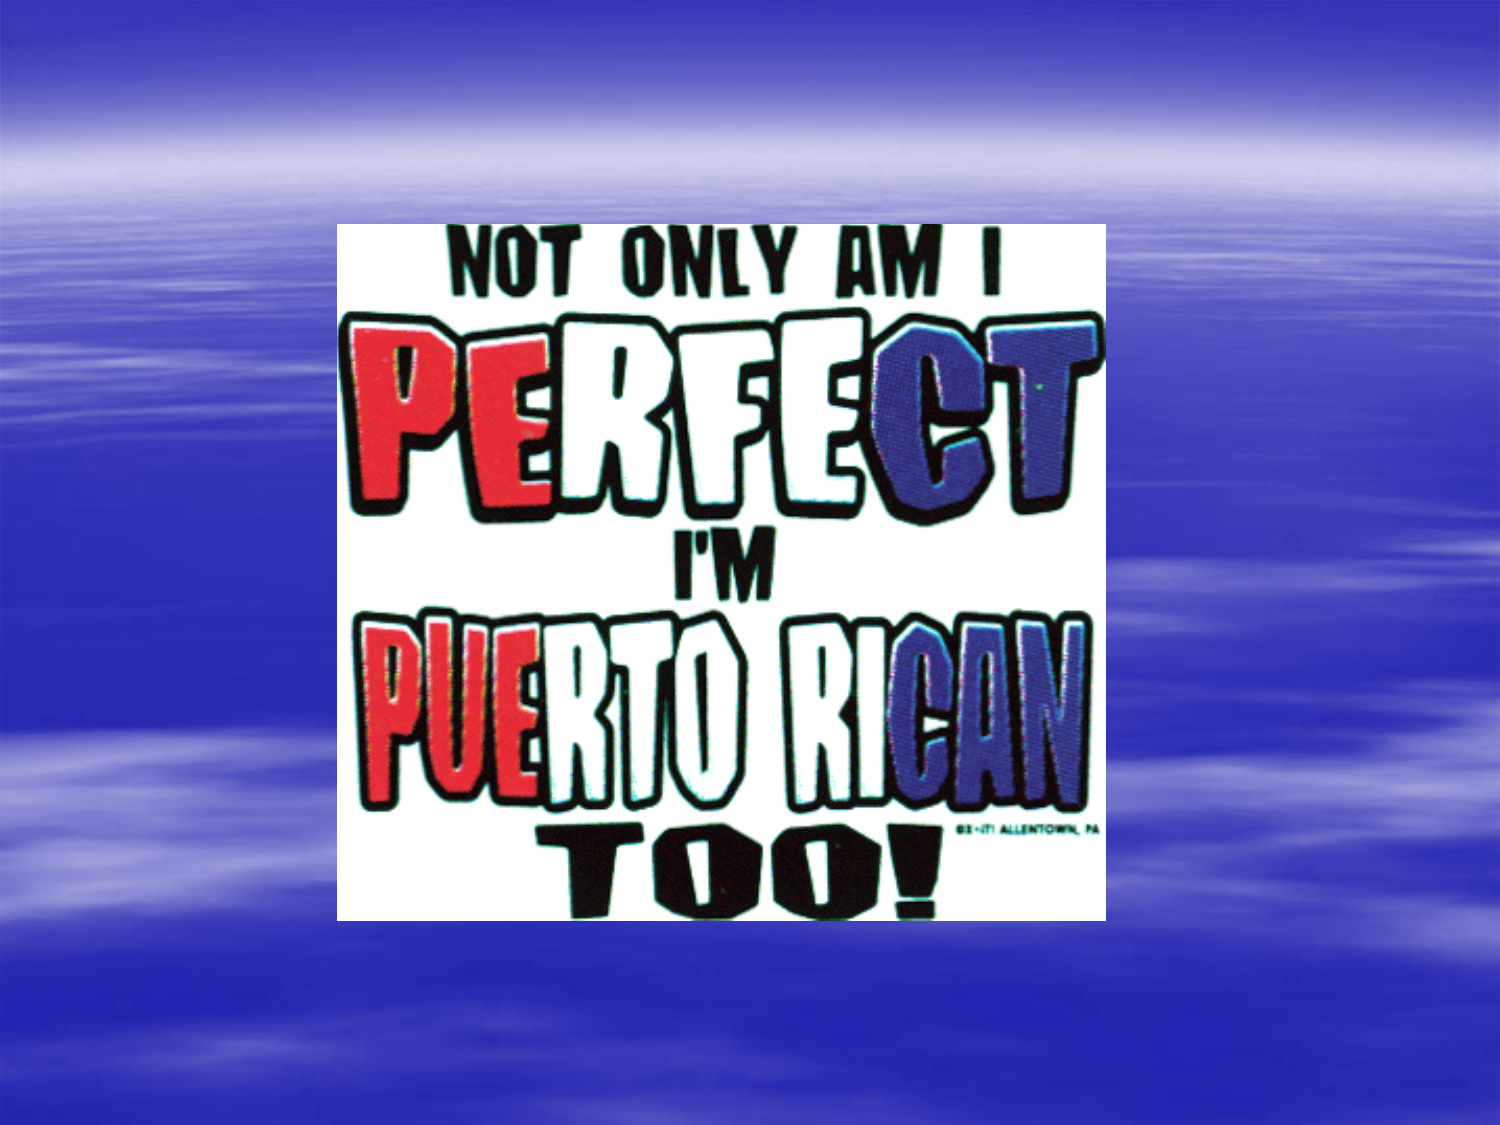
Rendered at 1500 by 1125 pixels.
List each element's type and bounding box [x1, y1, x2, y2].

picture [337, 224, 1107, 921]
